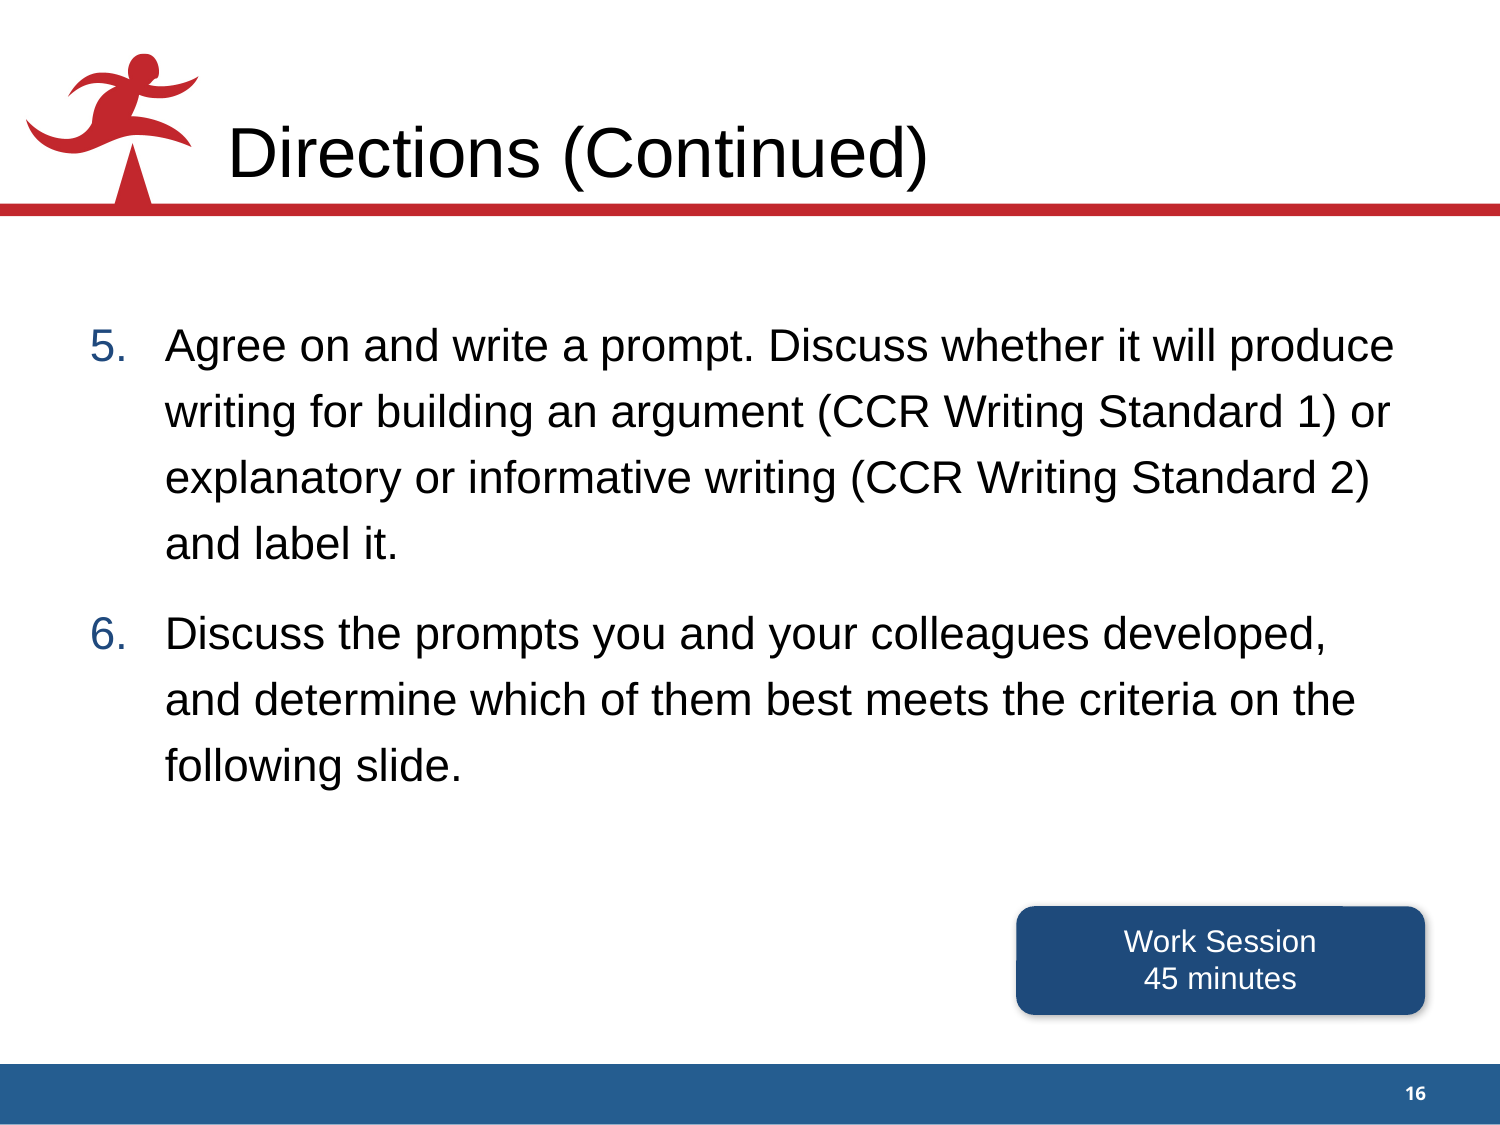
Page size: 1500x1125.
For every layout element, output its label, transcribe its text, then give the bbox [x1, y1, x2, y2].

picture [0, 0, 1500, 1125]
list Agree on and write a prompt. Discuss whether it will produce writing for building an argument (CCR Writing Standard 1) or explanatory or informative writing (CCR Writing Standard 2) and label it. Discuss the prompts you and your colleagues developed, and determine which of them best meets the criteria on the following slide. [75, 297, 1425, 1052]
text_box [1016, 905, 1426, 1016]
title Directions (Continued) [212, 50, 1375, 200]
